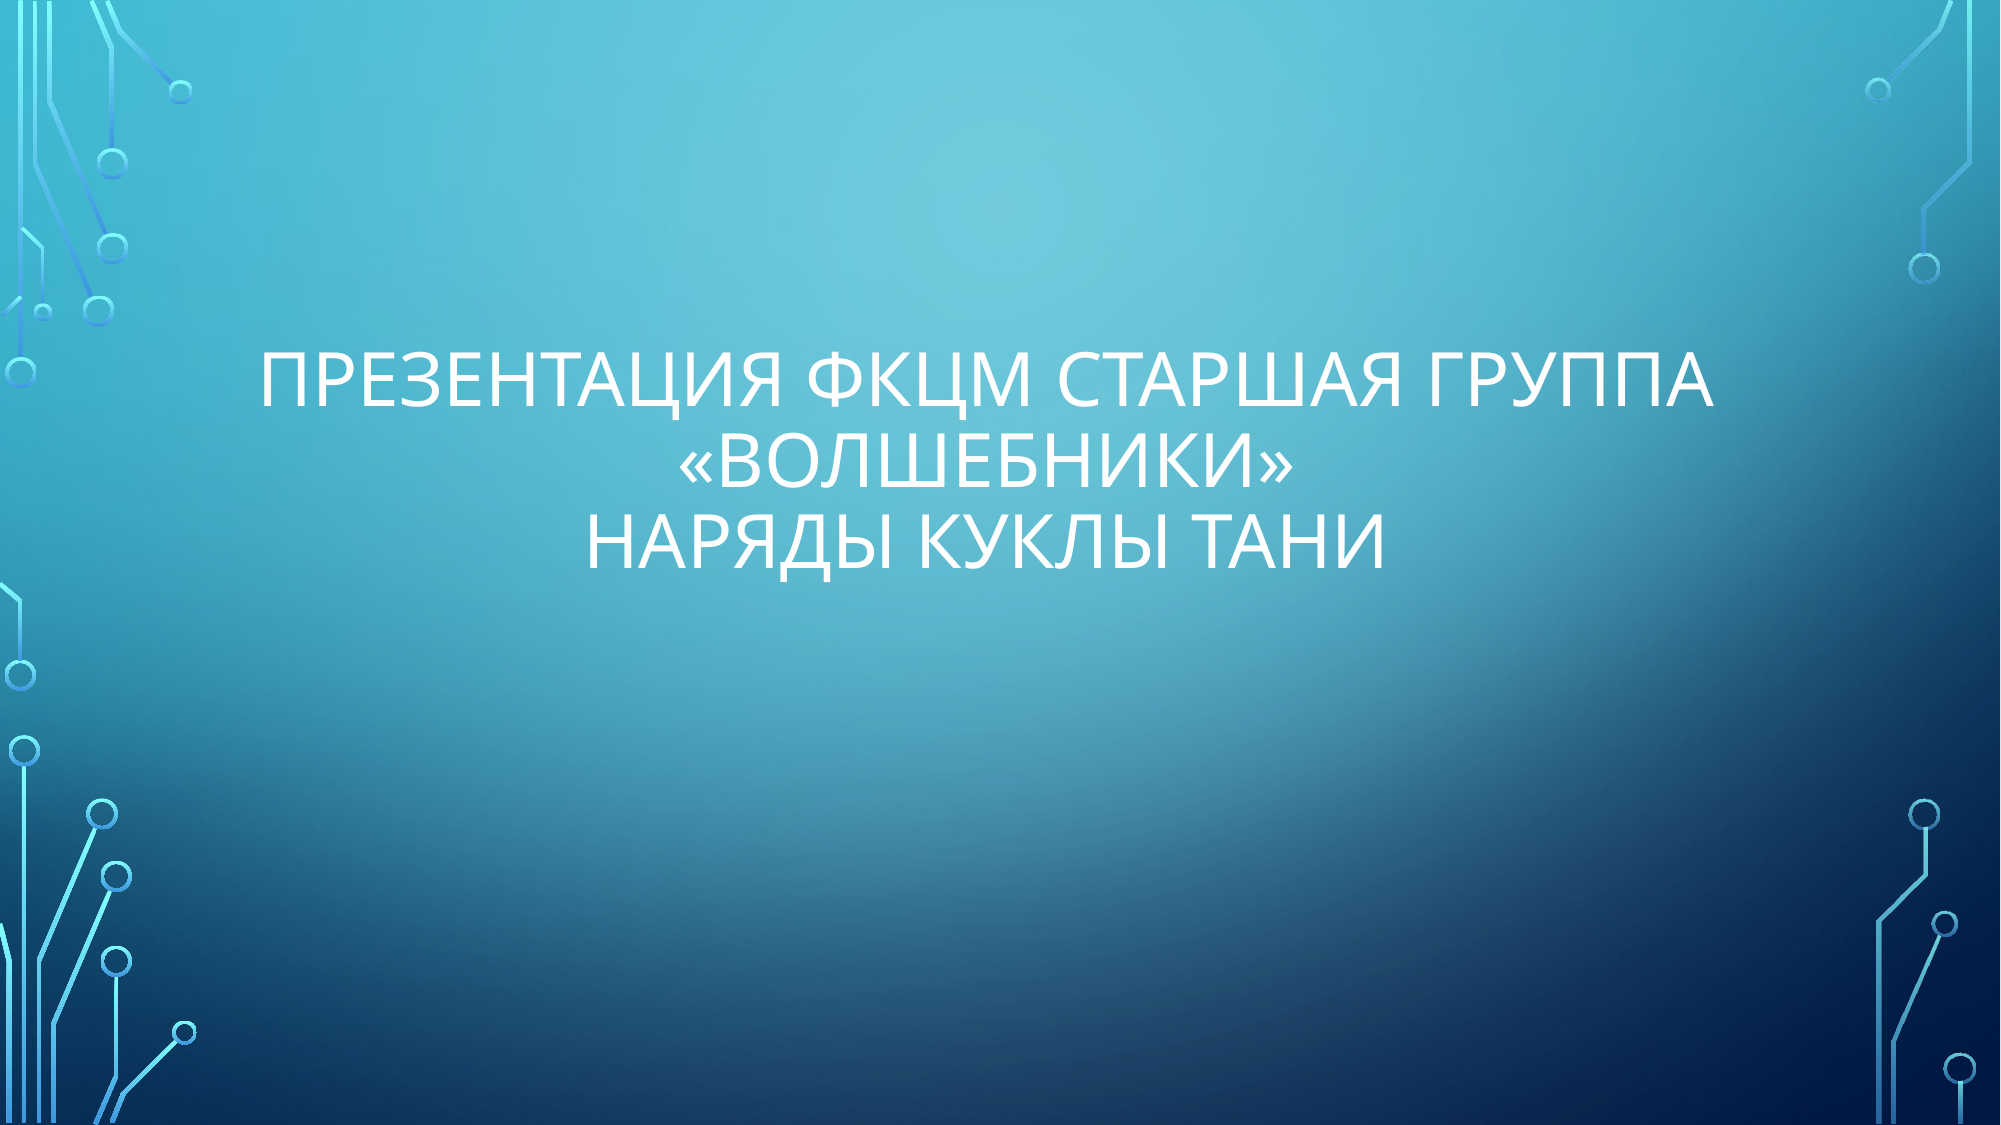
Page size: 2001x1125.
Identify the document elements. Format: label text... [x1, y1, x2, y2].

title Презентация ФКЦМ старшая группа «Волшебники» Наряды куклы Тани [110, 53, 1863, 873]
